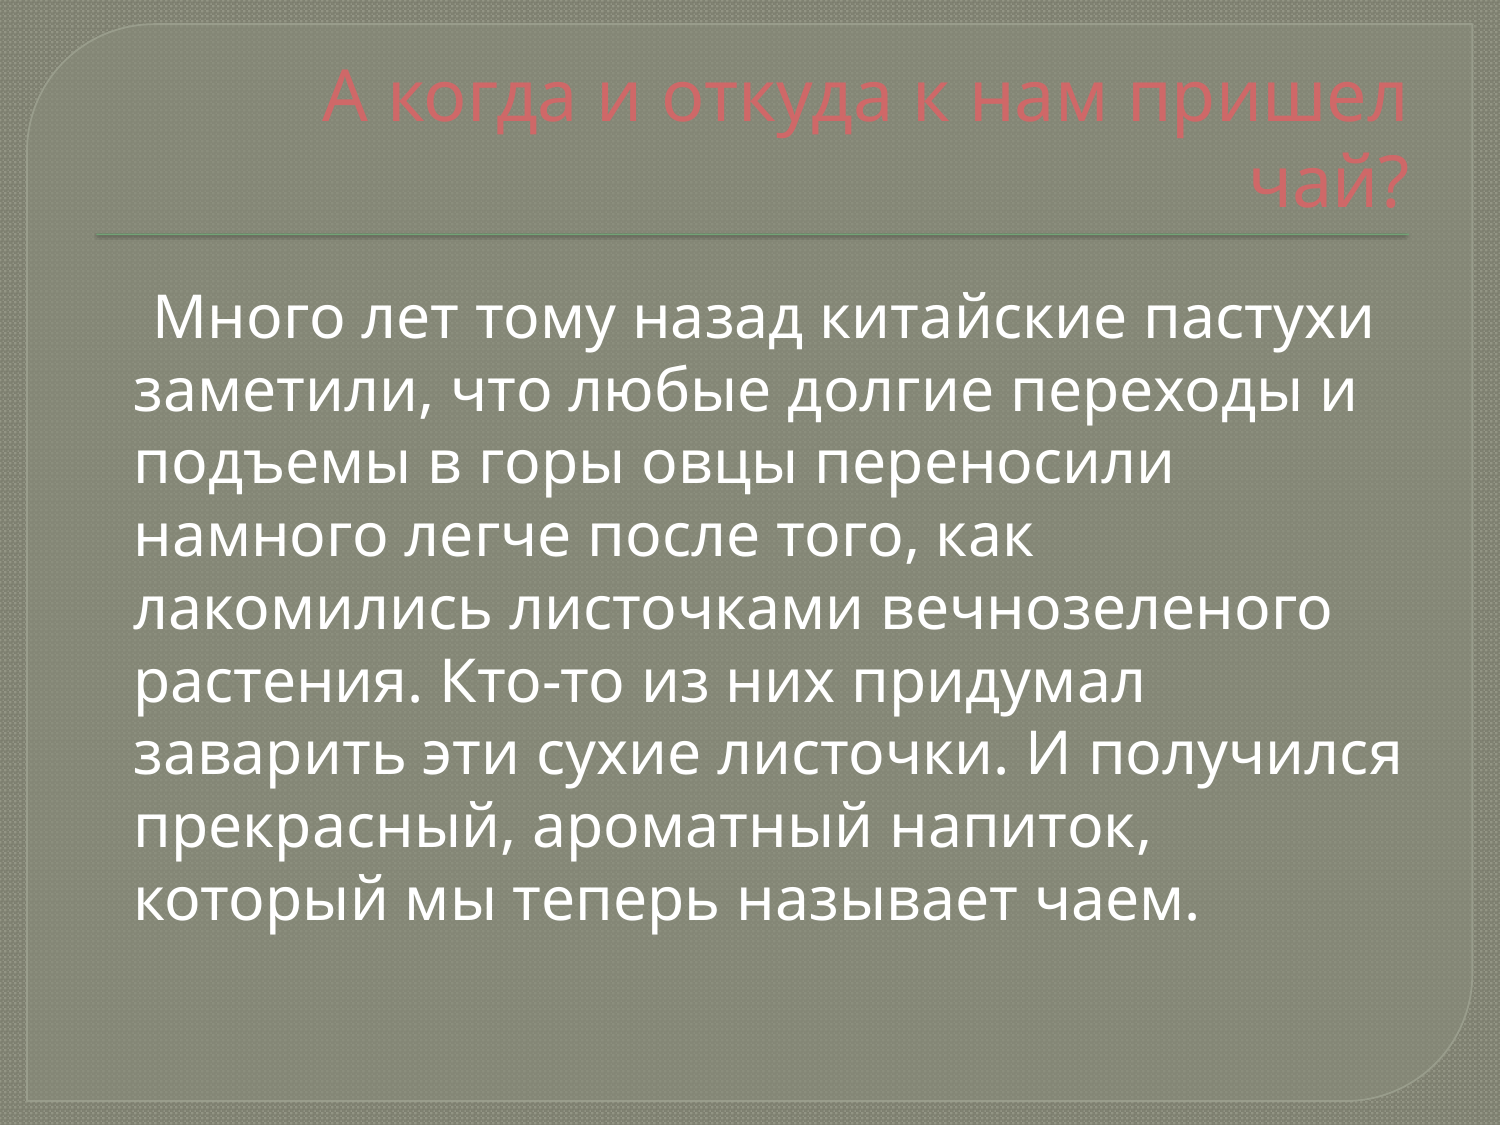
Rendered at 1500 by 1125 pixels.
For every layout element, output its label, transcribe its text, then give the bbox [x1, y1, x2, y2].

list Много лет тому назад китайские пастухи заметили, что любые долгие переходы и подъемы в горы овцы переносили намного легче после того, как лакомились листочками вечнозеленого растения. Кто-то из них придумал заварить эти сухие листочки. И получился прекрасный, ароматный напиток, который мы теперь называет чаем. [75, 270, 1425, 1013]
title А когда и откуда к нам пришел чай? [75, 41, 1425, 230]
